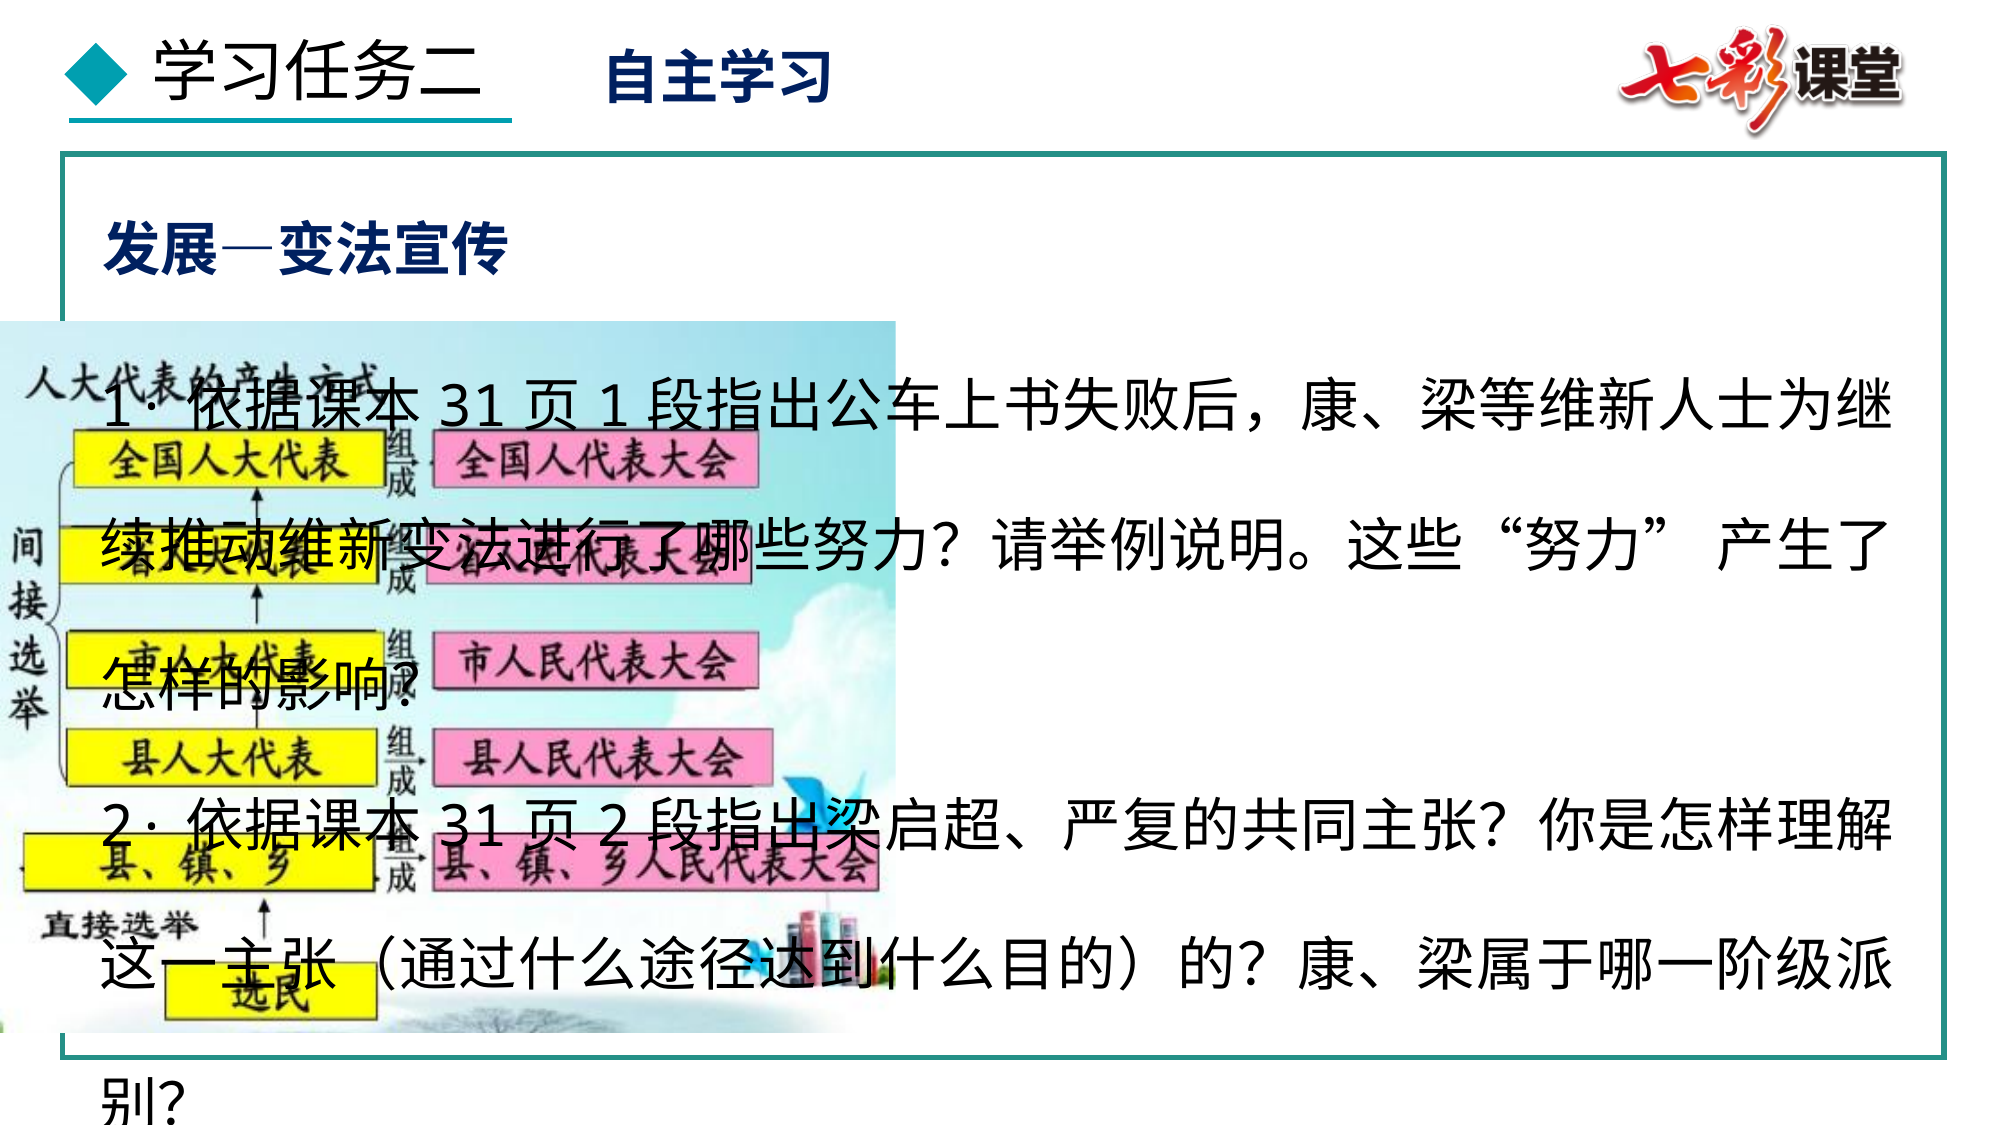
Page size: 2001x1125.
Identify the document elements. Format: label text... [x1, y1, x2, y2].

text_box 自主学习 [587, 32, 850, 118]
picture [1614, 20, 1911, 140]
text_box 发展—变法宣传 [87, 204, 526, 290]
text_box 1·依据课本31页1段指出公车上书失败后，康、梁等维新人士为继续推动维新变法进行了哪些努力？请举例说明。这些“努力” 产生了怎样的影响？ 2·依据课本31页2段指出梁启超、严复的共同主张？你是怎样理解这一主张（通过什么途径达到什么目的）的？康、梁属于哪一阶级派别？ [85, 290, 1910, 1125]
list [0, 320, 897, 1033]
